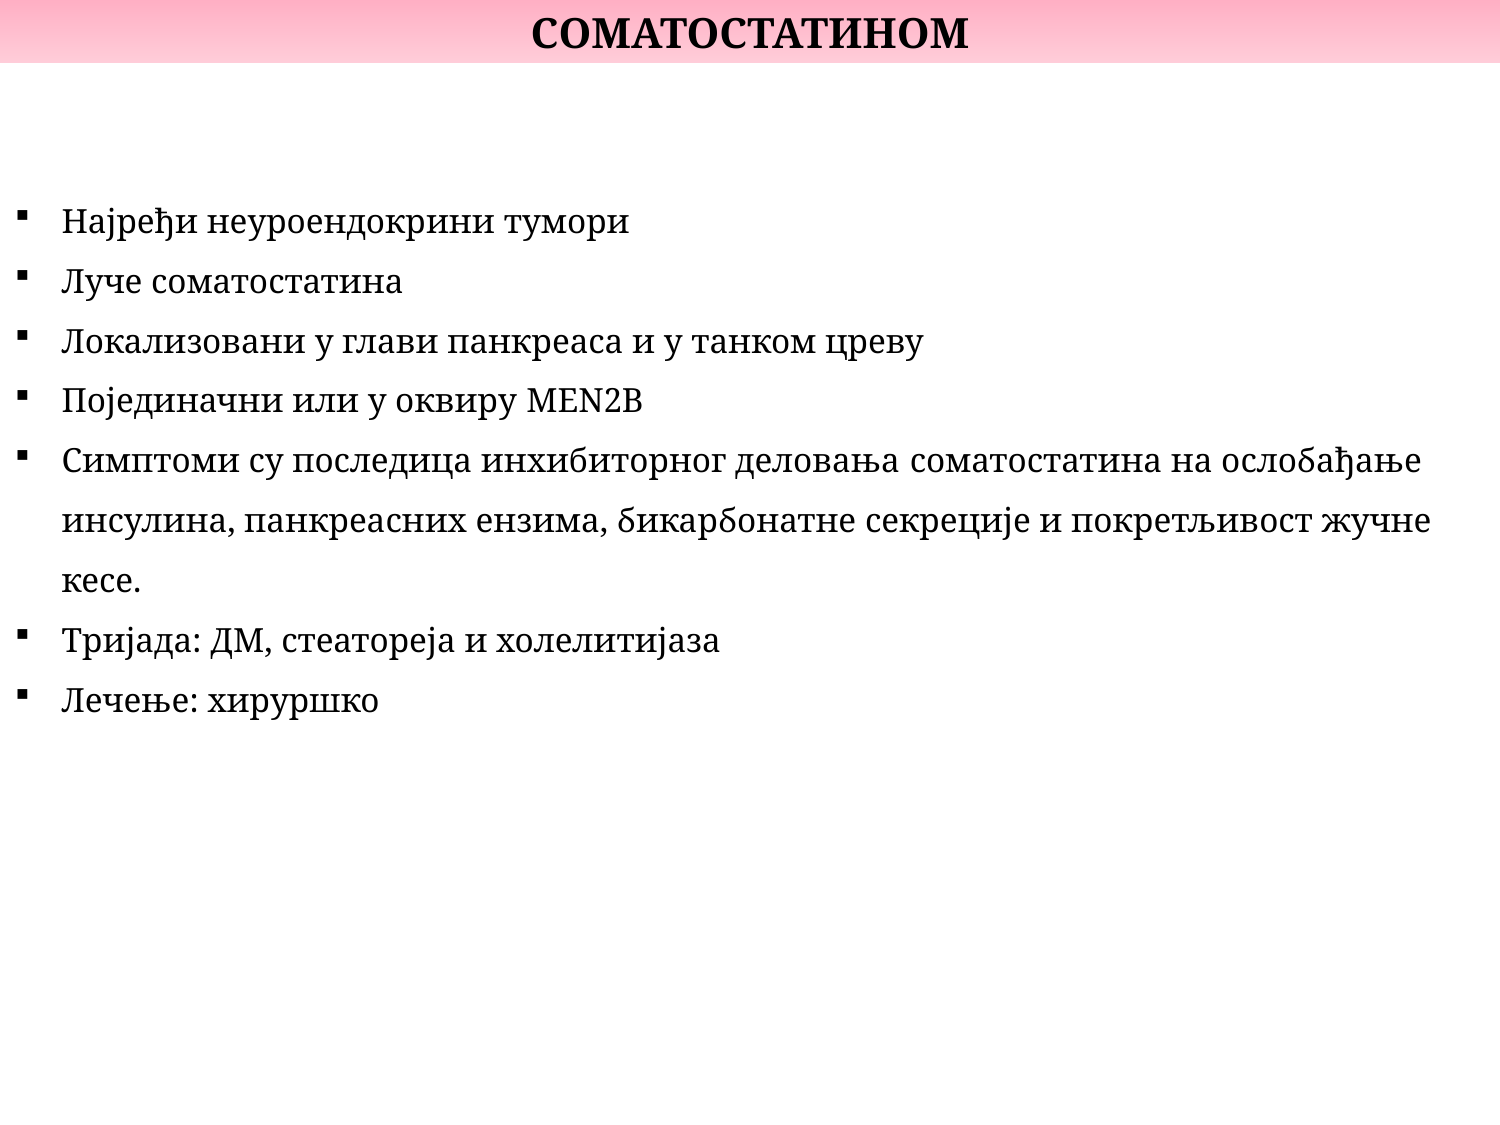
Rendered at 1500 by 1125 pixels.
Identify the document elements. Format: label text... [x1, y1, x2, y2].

text_box Најређи неуроендокрини тумори Луче соматостатина Локализовани у глави панкреаса и у танком цреву Појединачни или у оквиру MEN2B Симптоми су последица инхибиторног деловања соматостатина на ослобађање инсулина, панкреасних ензима, бикарбонатне секреције и покретљивост жучне кесе. Тријада: ДМ, стеатореја и холелитијаза Лечење: хируршко [0, 172, 1500, 727]
text_box СОМАТОСТАТИНОМ [0, 0, 1500, 63]
